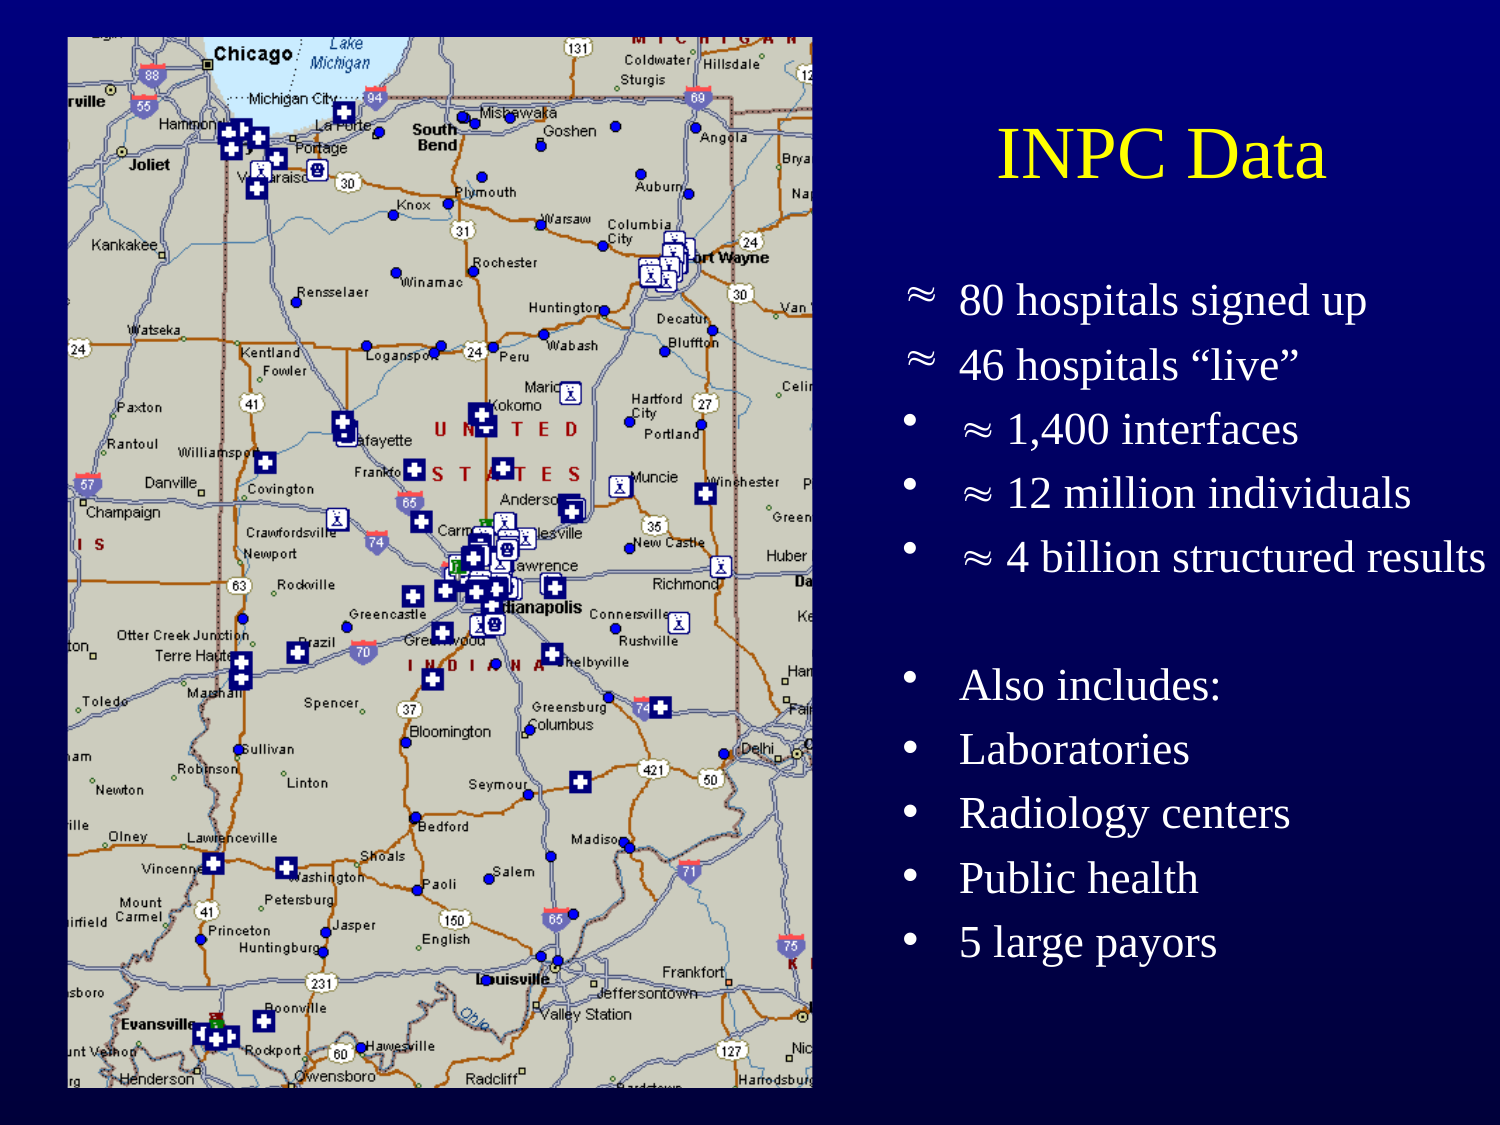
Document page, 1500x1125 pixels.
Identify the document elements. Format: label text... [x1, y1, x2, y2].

list 80 hospitals signed up 46 hospitals “live”  1,400 interfaces  12 million individuals  4 billion structured results Also includes: Laboratories Radiology centers Public health 5 large payors [887, 262, 1500, 938]
title INPC Data [824, 99, 1500, 288]
picture [67, 37, 813, 1088]
